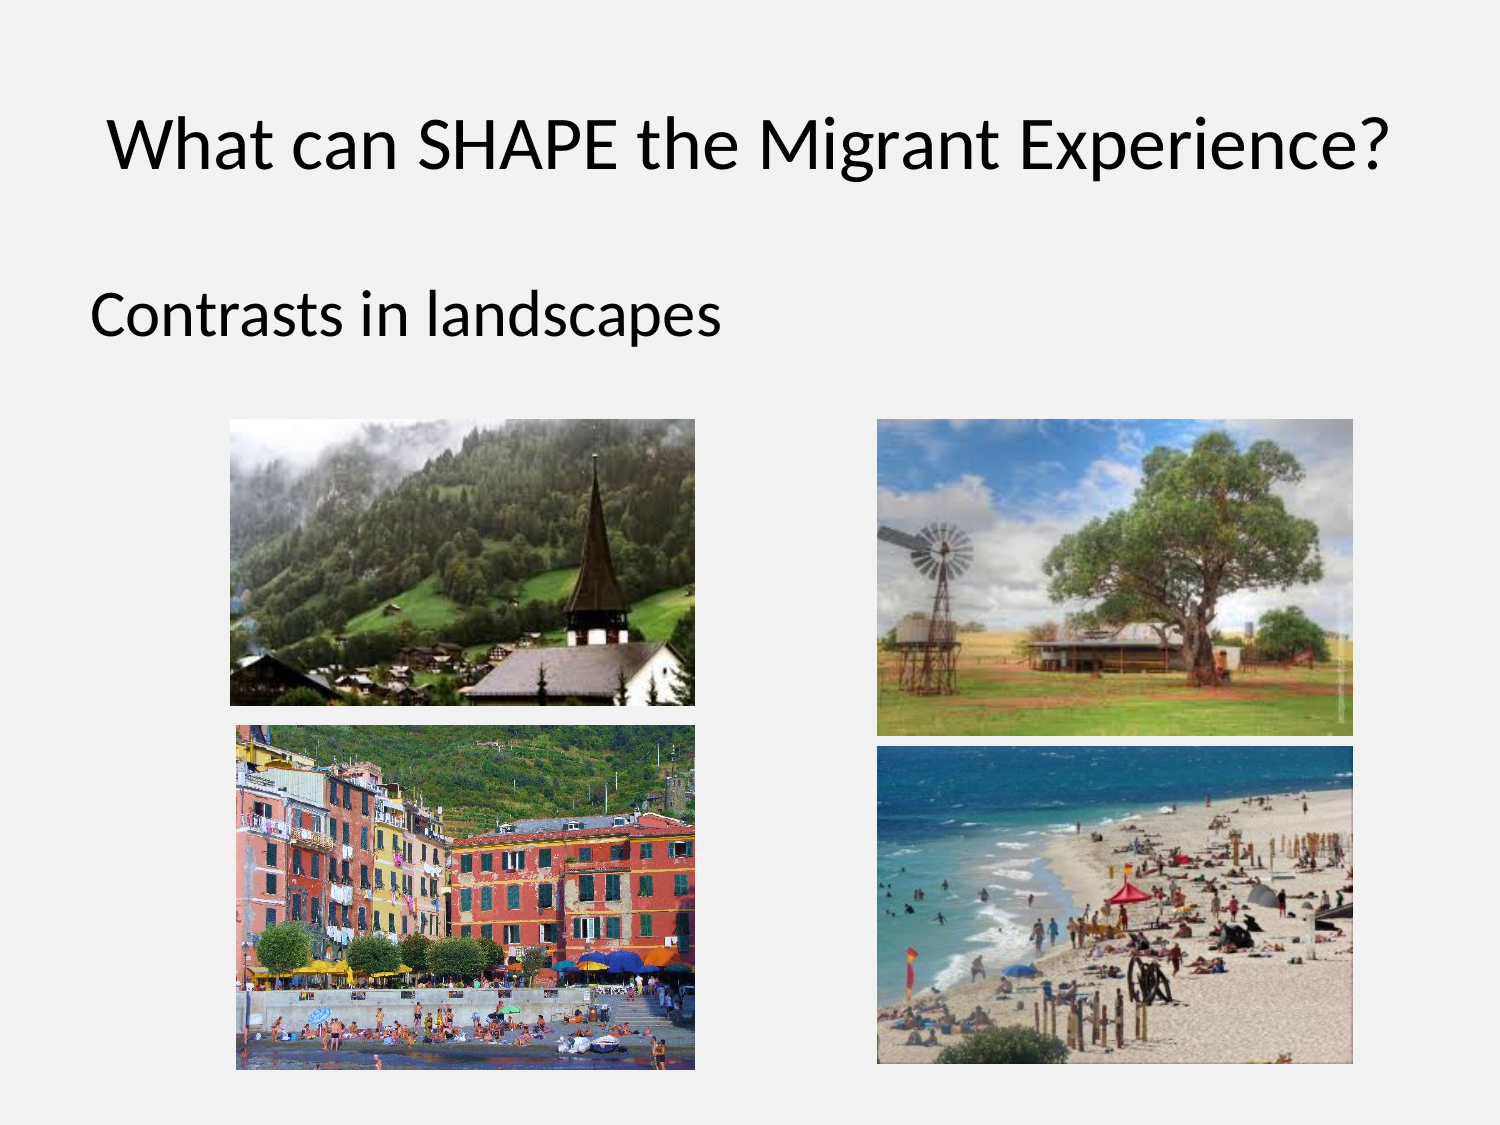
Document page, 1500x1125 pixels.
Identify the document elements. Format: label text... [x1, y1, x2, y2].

title What can SHAPE the Migrant Experience? [75, 45, 1425, 233]
list Contrasts in landscapes [75, 262, 1425, 1005]
picture [877, 746, 1353, 1064]
picture [877, 419, 1353, 736]
picture [236, 725, 696, 1070]
picture [229, 419, 696, 706]
